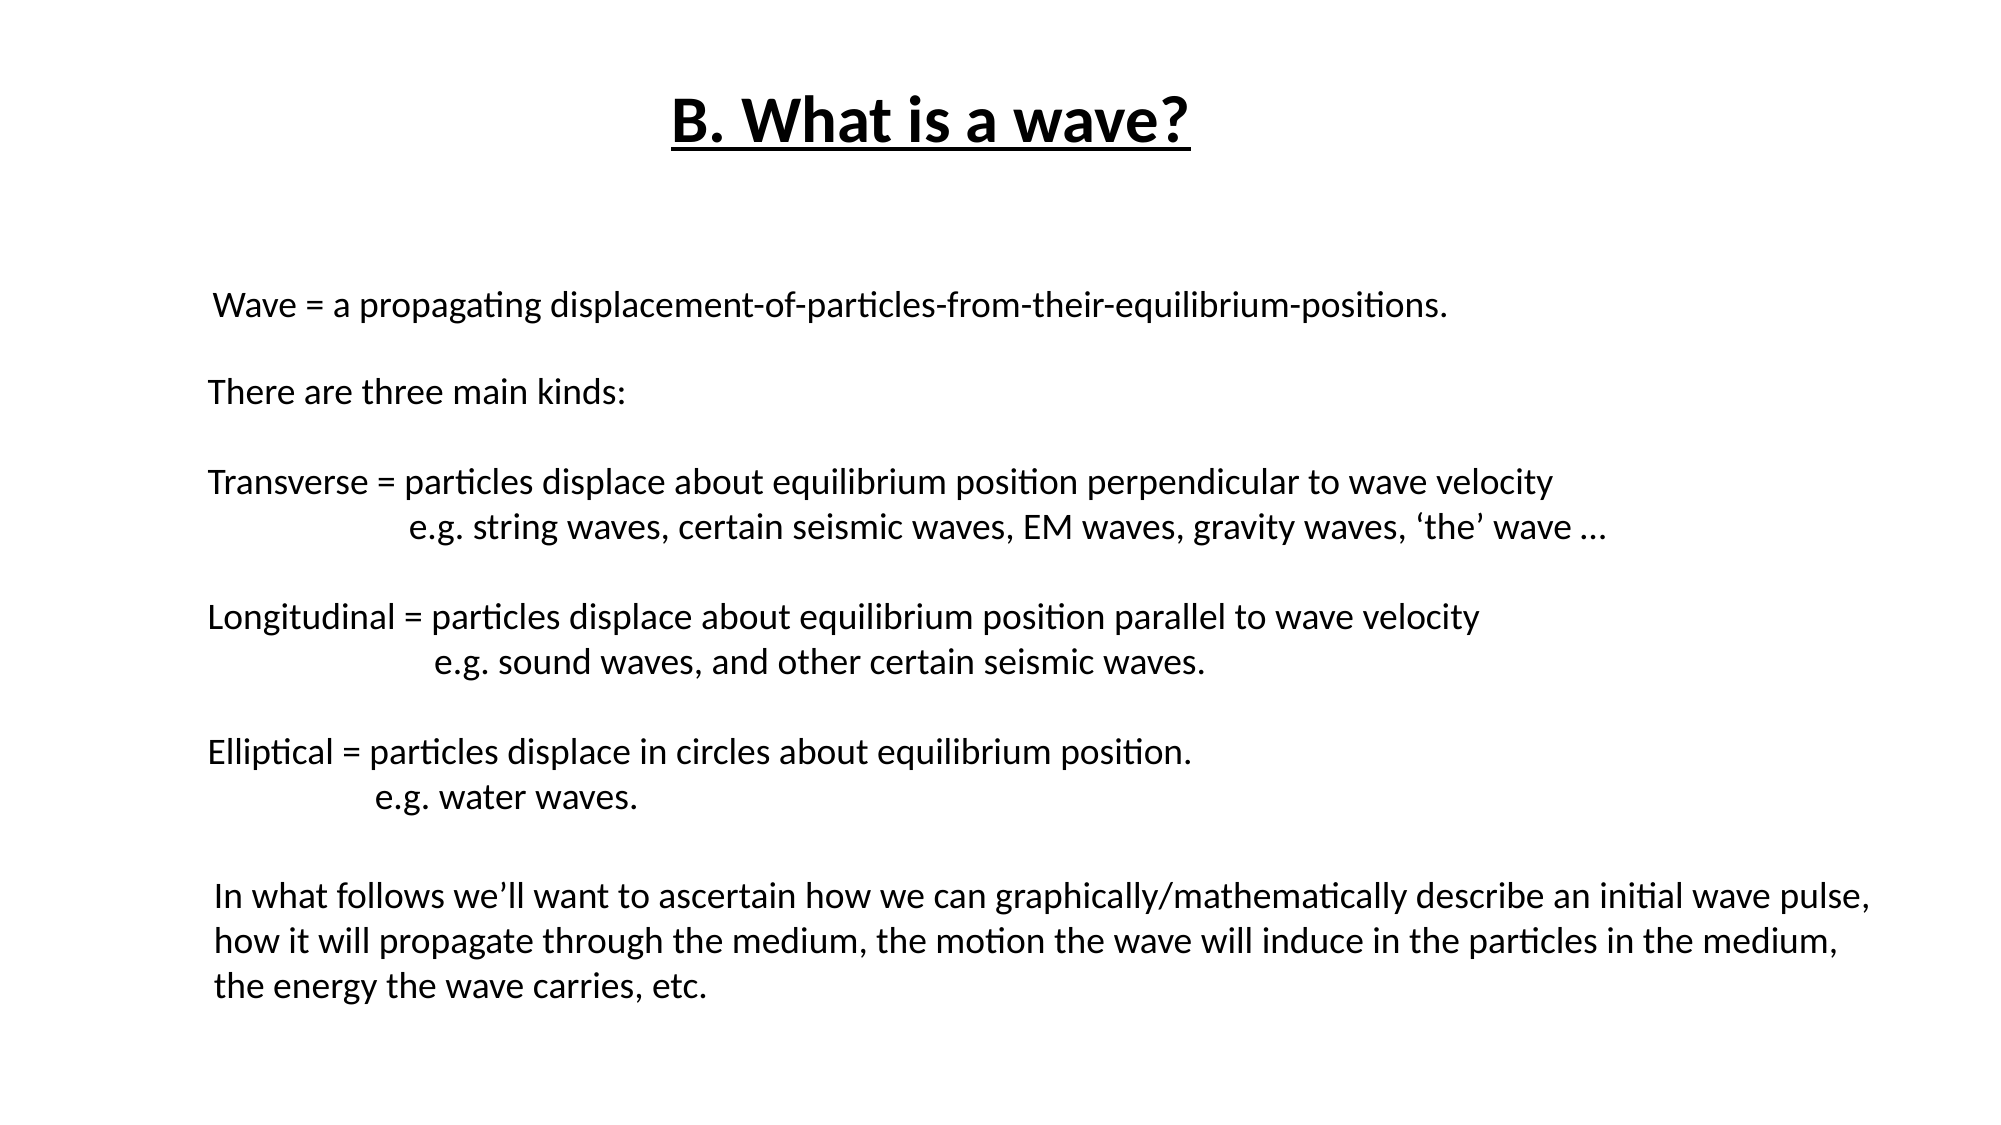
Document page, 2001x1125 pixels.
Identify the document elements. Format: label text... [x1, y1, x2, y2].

text_box In what follows we’ll want to ascertain how we can graphically/mathematically describe an initial wave pulse, how it will propagate through the medium, the motion the wave will induce in the particles in the medium, the energy the wave carries, etc. [199, 863, 1887, 1014]
text_box Wave = a propagating displacement-of-particles-from-their-equilibrium-positions. [198, 272, 1482, 333]
text_box There are three main kinds: Transverse = particles displace about equilibrium position perpendicular to wave velocity e.g. string waves, certain seismic waves, EM waves, gravity waves, ‘the’ wave … Longitudinal = particles displace about equilibrium position parallel to wave velocity e.g. sound waves, and other certain seismic waves. Elliptical = particles displace in circles about equilibrium position. e.g. water waves. [192, 359, 1623, 824]
title B. What is a wave? [655, 63, 1230, 180]
